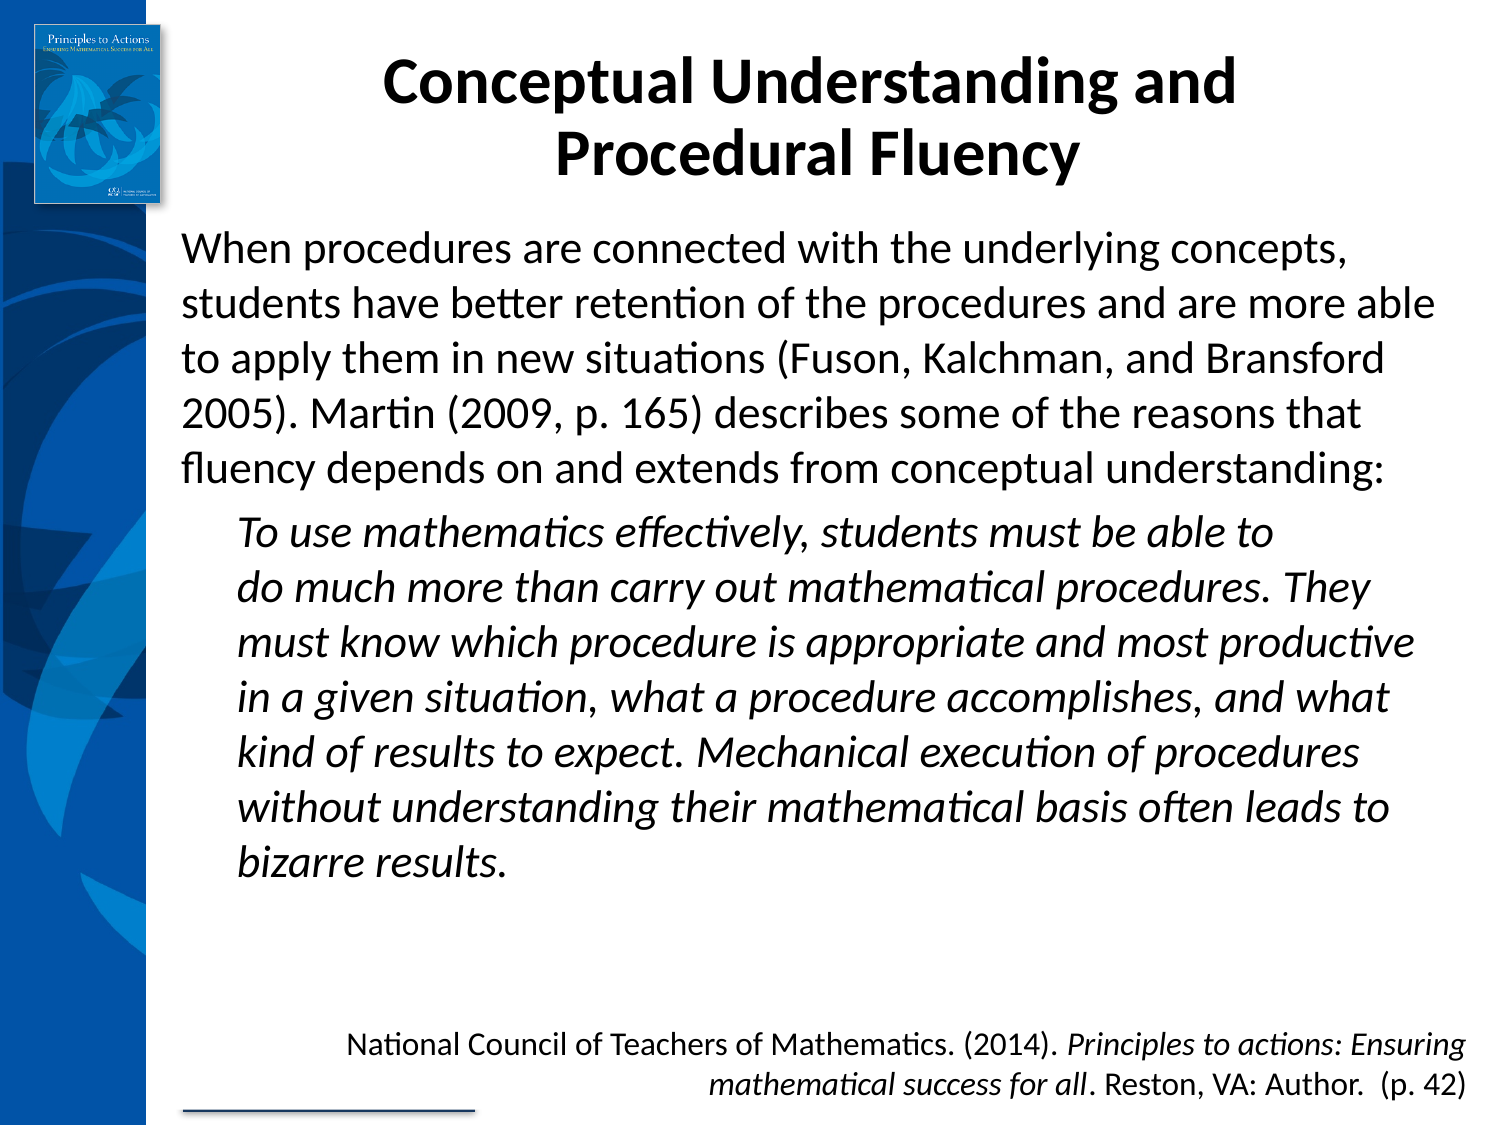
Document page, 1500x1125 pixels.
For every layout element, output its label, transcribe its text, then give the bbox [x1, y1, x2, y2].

picture [35, 25, 160, 203]
text_box National Council of Teachers of Mathematics. (2014). Principles to actions: Ensuring mathematical success for all. Reston, VA: Author. (p. 42) [166, 1014, 1482, 1110]
title Conceptual Understanding and Procedural Fluency [167, 63, 1470, 173]
picture [0, 0, 146, 1125]
text_box When procedures are connected with the underlying concepts, students have better retention of the procedures and are more able to apply them in new situations (Fuson, Kalchman, and Bransford 2005). Martin (2009, p. 165) describes some of the reasons that fluency depends on and extends from conceptual understanding: To use mathematics effectively, students must be able to do much more than carry out mathematical procedures. They must know which procedure is appropriate and most productive in a given situation, what a procedure accomplishes, and what kind of results to expect. Mechanical execution of procedures without understanding their mathematical basis often leads to bizarre results. [166, 210, 1482, 953]
